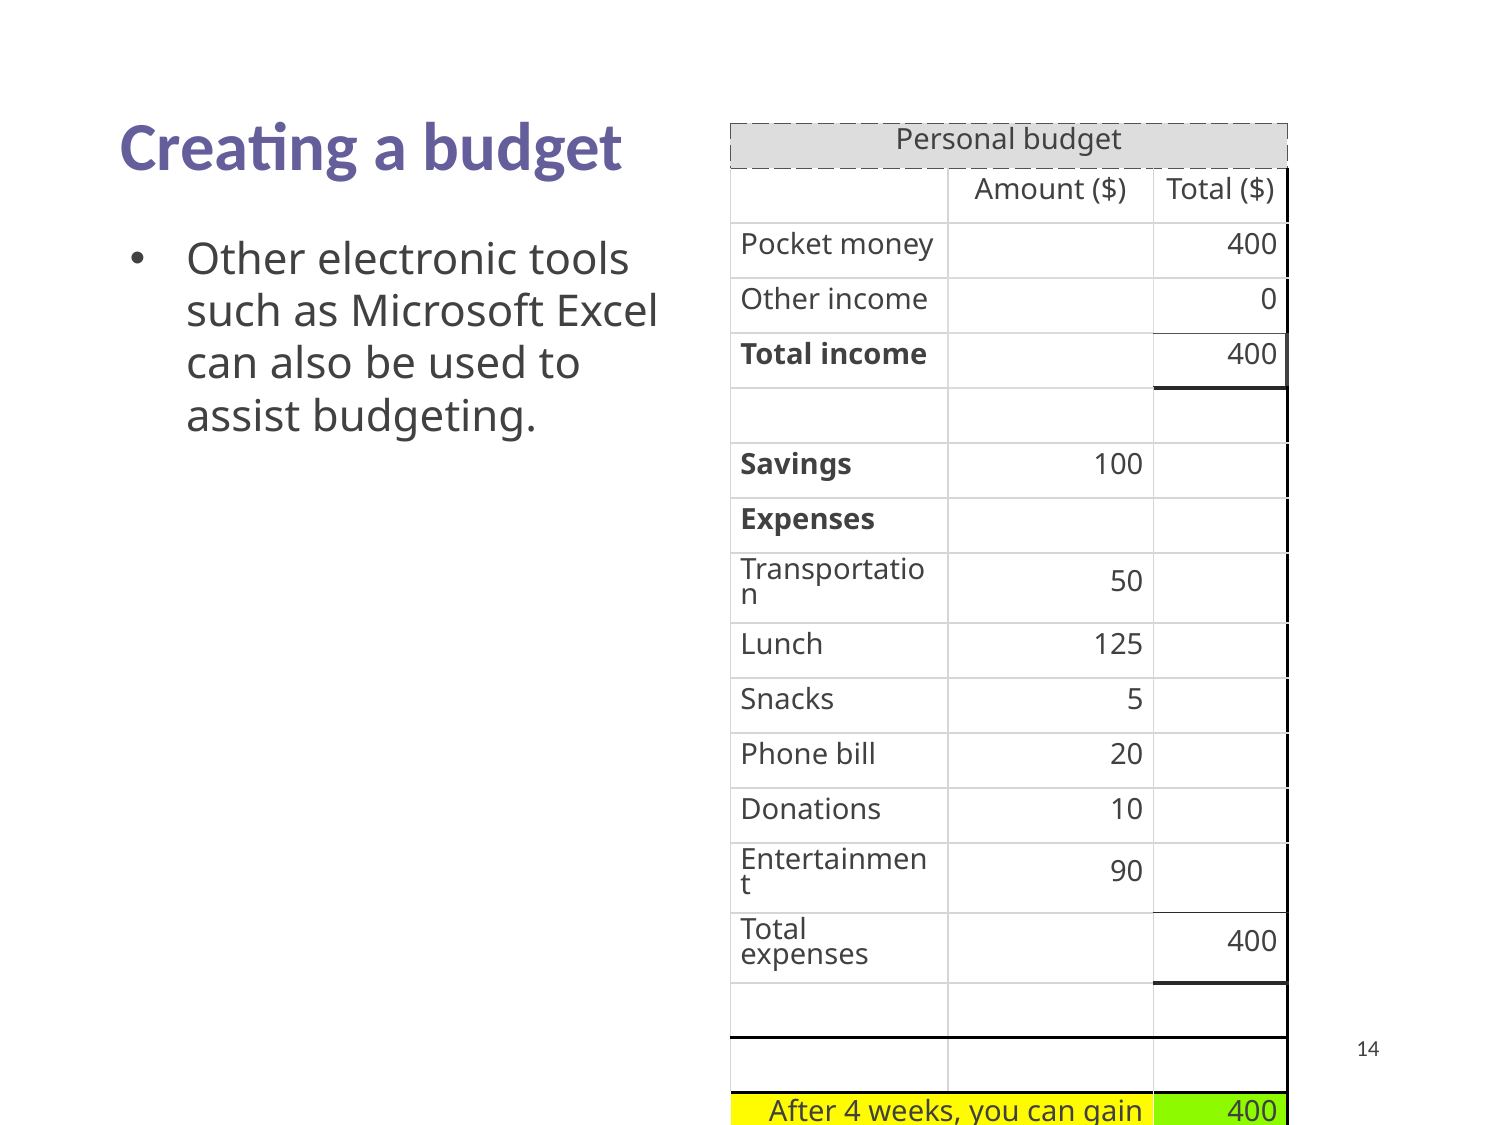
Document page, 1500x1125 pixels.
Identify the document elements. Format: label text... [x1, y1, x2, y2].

table_cell [949, 389, 1153, 442]
table_cell 400 [1154, 334, 1285, 386]
table_cell [731, 1039, 947, 1091]
table_cell [1154, 444, 1286, 497]
table_cell Savings [731, 444, 947, 497]
table_cell Amount ($) [949, 168, 1153, 222]
table_cell 400 [1154, 224, 1286, 277]
table_cell [1154, 789, 1286, 842]
table_cell 20 [949, 734, 1153, 787]
table_cell [731, 389, 947, 442]
table_cell [731, 984, 947, 1036]
table_cell [949, 914, 1153, 982]
table_cell Entertainment [731, 844, 947, 912]
table_header Personal budget [730, 123, 1287, 168]
table_cell Total expenses [731, 914, 947, 982]
table_cell 400 [1154, 1094, 1286, 1125]
table_cell [1154, 679, 1286, 732]
table_cell 0 [1154, 279, 1286, 333]
table_cell Pocket money [731, 224, 947, 277]
table_cell [731, 168, 947, 222]
table_cell [949, 279, 1153, 332]
table_cell Donations [731, 789, 947, 842]
table_cell 90 [949, 844, 1153, 912]
table_cell [949, 984, 1153, 1036]
table_cell [1154, 499, 1286, 552]
table_cell Transportation [731, 554, 947, 622]
table_cell [1154, 554, 1286, 622]
table_cell [1154, 734, 1286, 787]
table_cell Total income [731, 334, 947, 387]
table_cell 10 [949, 789, 1153, 842]
table_cell [1154, 1039, 1286, 1091]
table_cell [949, 334, 1153, 387]
table_cell [1154, 985, 1286, 1036]
text_box Other electronic tools such as Microsoft Excel can also be used to assist budgeting. [120, 221, 705, 450]
table_cell Other income [731, 279, 947, 332]
table_cell [949, 1039, 1153, 1091]
table_cell [949, 499, 1153, 552]
table_cell 5 [949, 679, 1153, 732]
table_cell [1154, 844, 1286, 912]
slide_number 14 [1353, 1035, 1381, 1062]
table_cell Expenses [731, 499, 947, 552]
table_cell Phone bill [731, 734, 947, 787]
table_cell 50 [949, 554, 1153, 622]
table_cell Snacks [731, 679, 947, 732]
table_cell 125 [949, 624, 1153, 677]
table_cell 100 [949, 444, 1153, 497]
table_cell [1154, 624, 1286, 677]
list Creating a budget [119, 113, 1382, 233]
table_cell Lunch [731, 624, 947, 677]
table_cell [1154, 390, 1286, 442]
table_cell [949, 224, 1153, 277]
table_cell After 4 weeks, you can gain [731, 1094, 1153, 1125]
table_cell 400 [1154, 913, 1286, 981]
table_cell Total ($) [1154, 168, 1286, 222]
